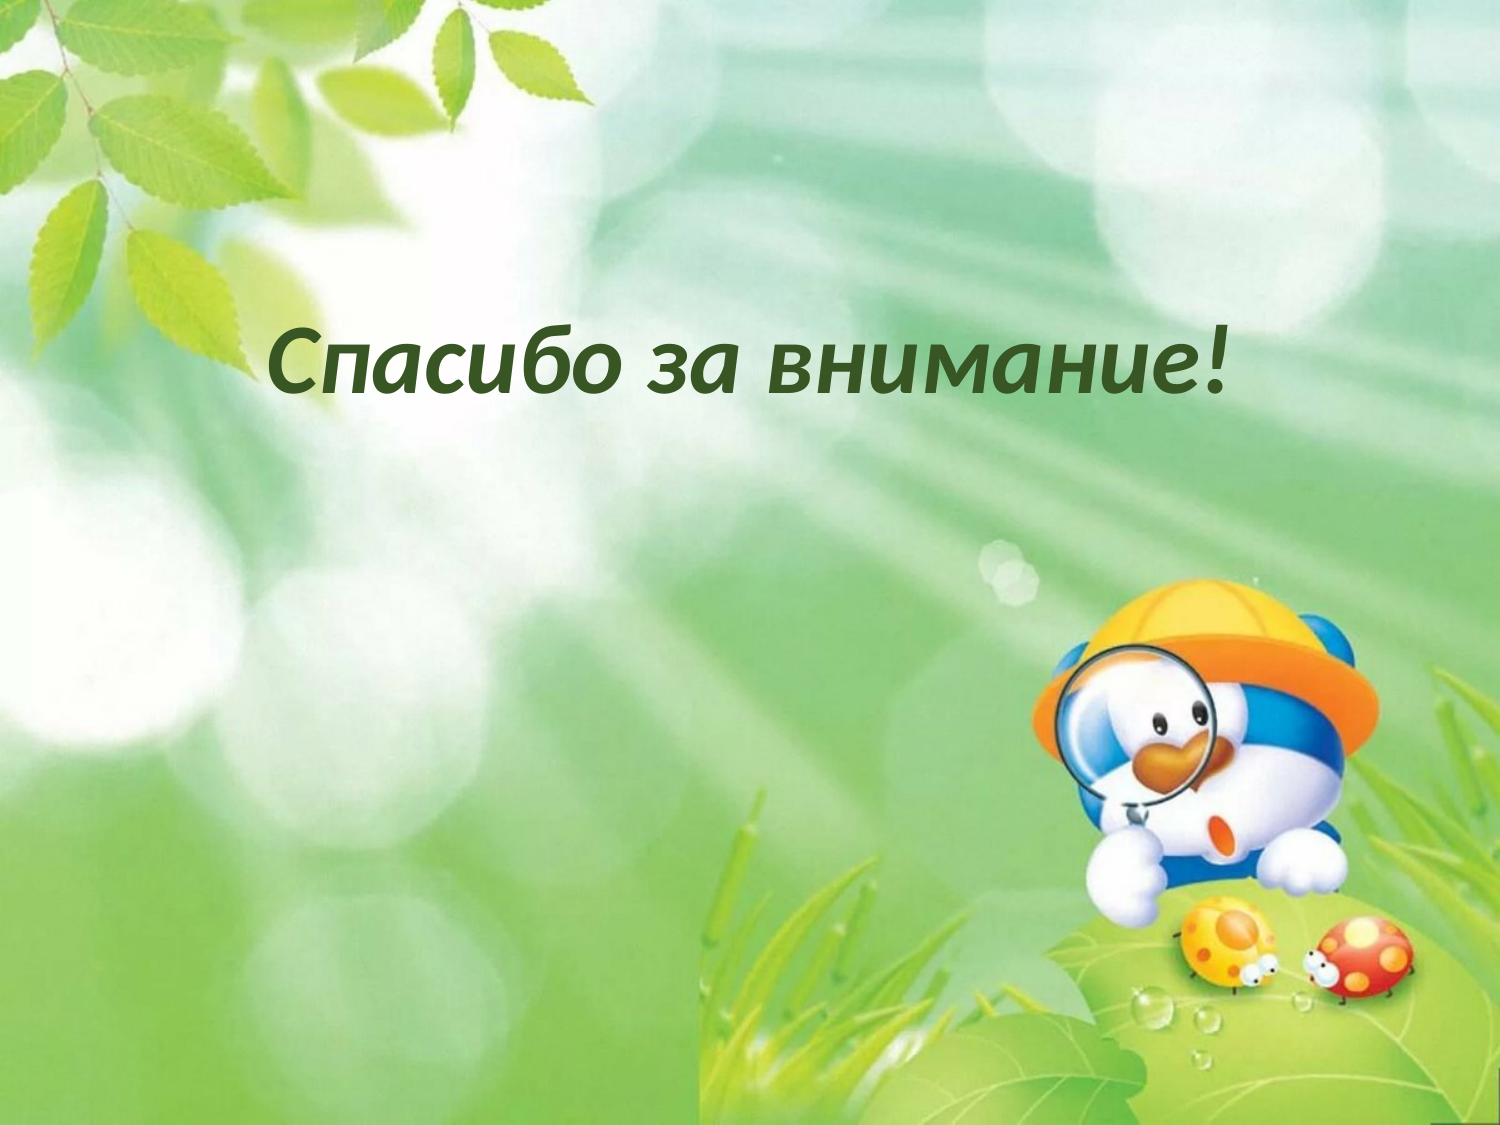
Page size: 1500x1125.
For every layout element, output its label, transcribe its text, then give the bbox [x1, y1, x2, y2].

list Спасибо за внимание! [103, 299, 1397, 1014]
picture [0, 0, 1500, 1125]
